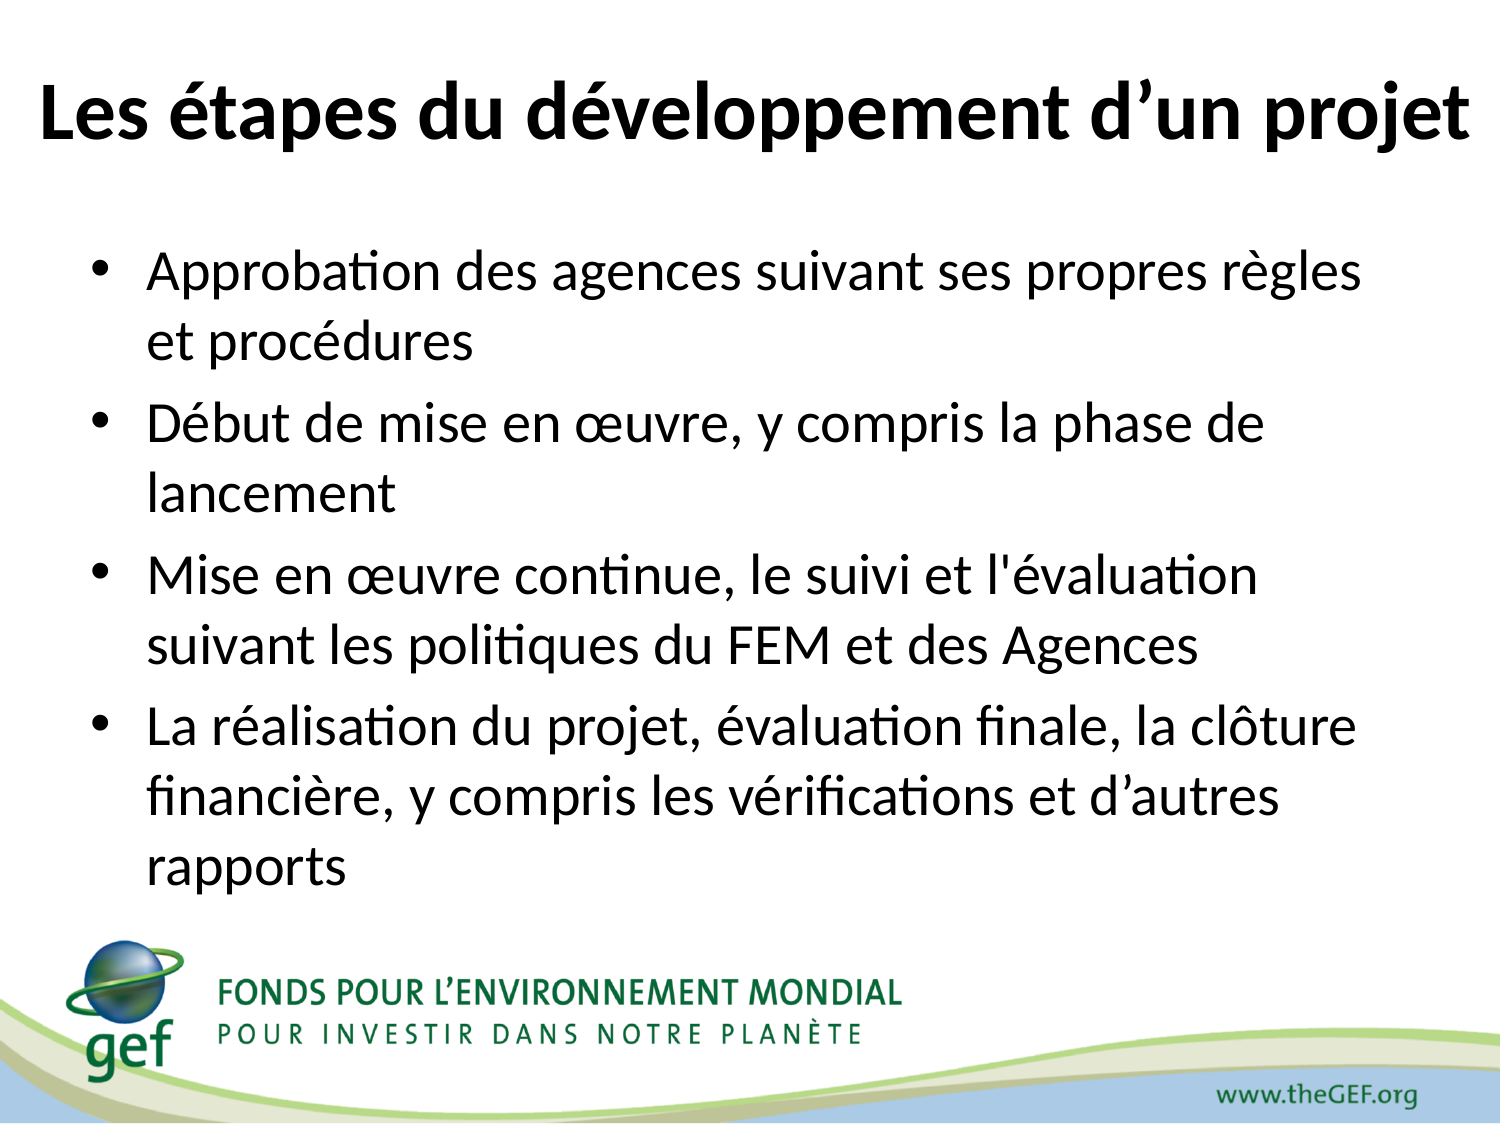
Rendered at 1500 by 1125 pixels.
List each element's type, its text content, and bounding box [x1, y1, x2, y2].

picture [0, 912, 1500, 1125]
list Approbation des agences suivant ses propres règles et procédures Début de mise en œuvre, y compris la phase de lancement Mise en œuvre continue, le suivi et l'évaluation suivant les politiques du FEM et des Agences La réalisation du projet, évaluation finale, la clôture financière, y compris les vérifications et d’autres rapports [74, 224, 1426, 938]
title Les étapes du développement d’un projet [12, 0, 1500, 213]
